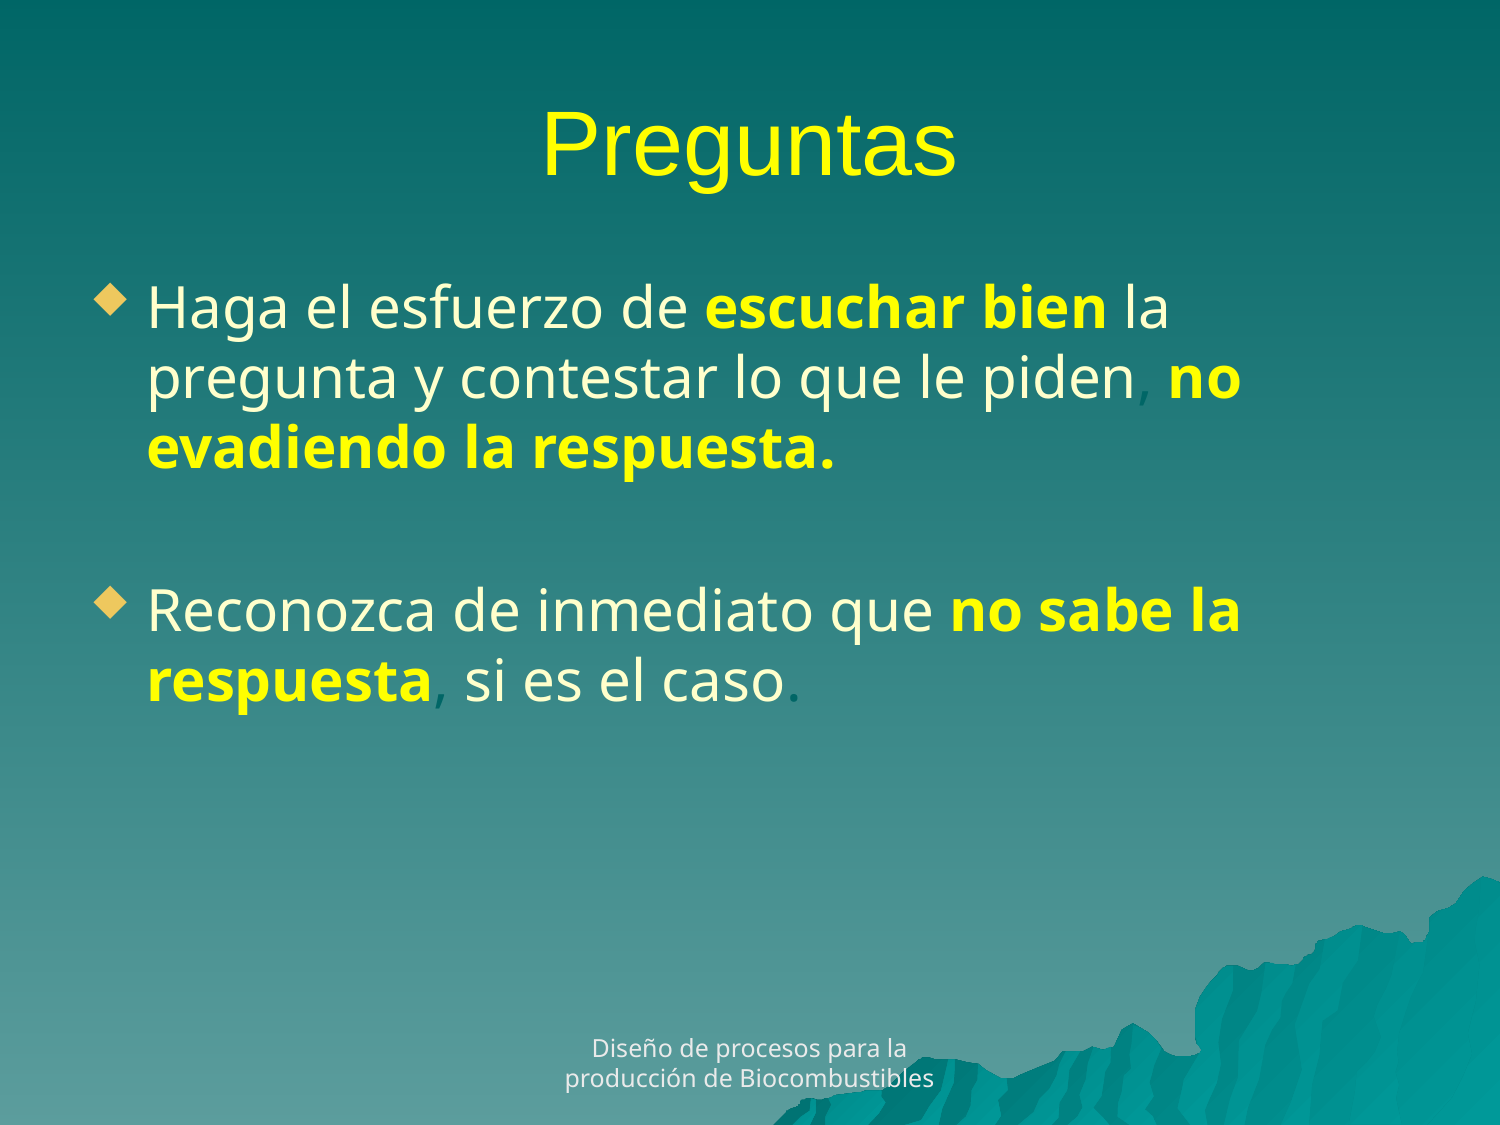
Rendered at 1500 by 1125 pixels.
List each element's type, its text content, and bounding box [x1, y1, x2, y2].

title Preguntas [74, 45, 1426, 233]
footer Diseño de procesos para la producción de Biocombustibles [512, 1024, 988, 1101]
list Haga el esfuerzo de escuchar bien la pregunta y contestar lo que le piden, no evadiendo la respuesta. Reconozca de inmediato que no sabe la respuesta, si es el caso. [74, 262, 1426, 1006]
